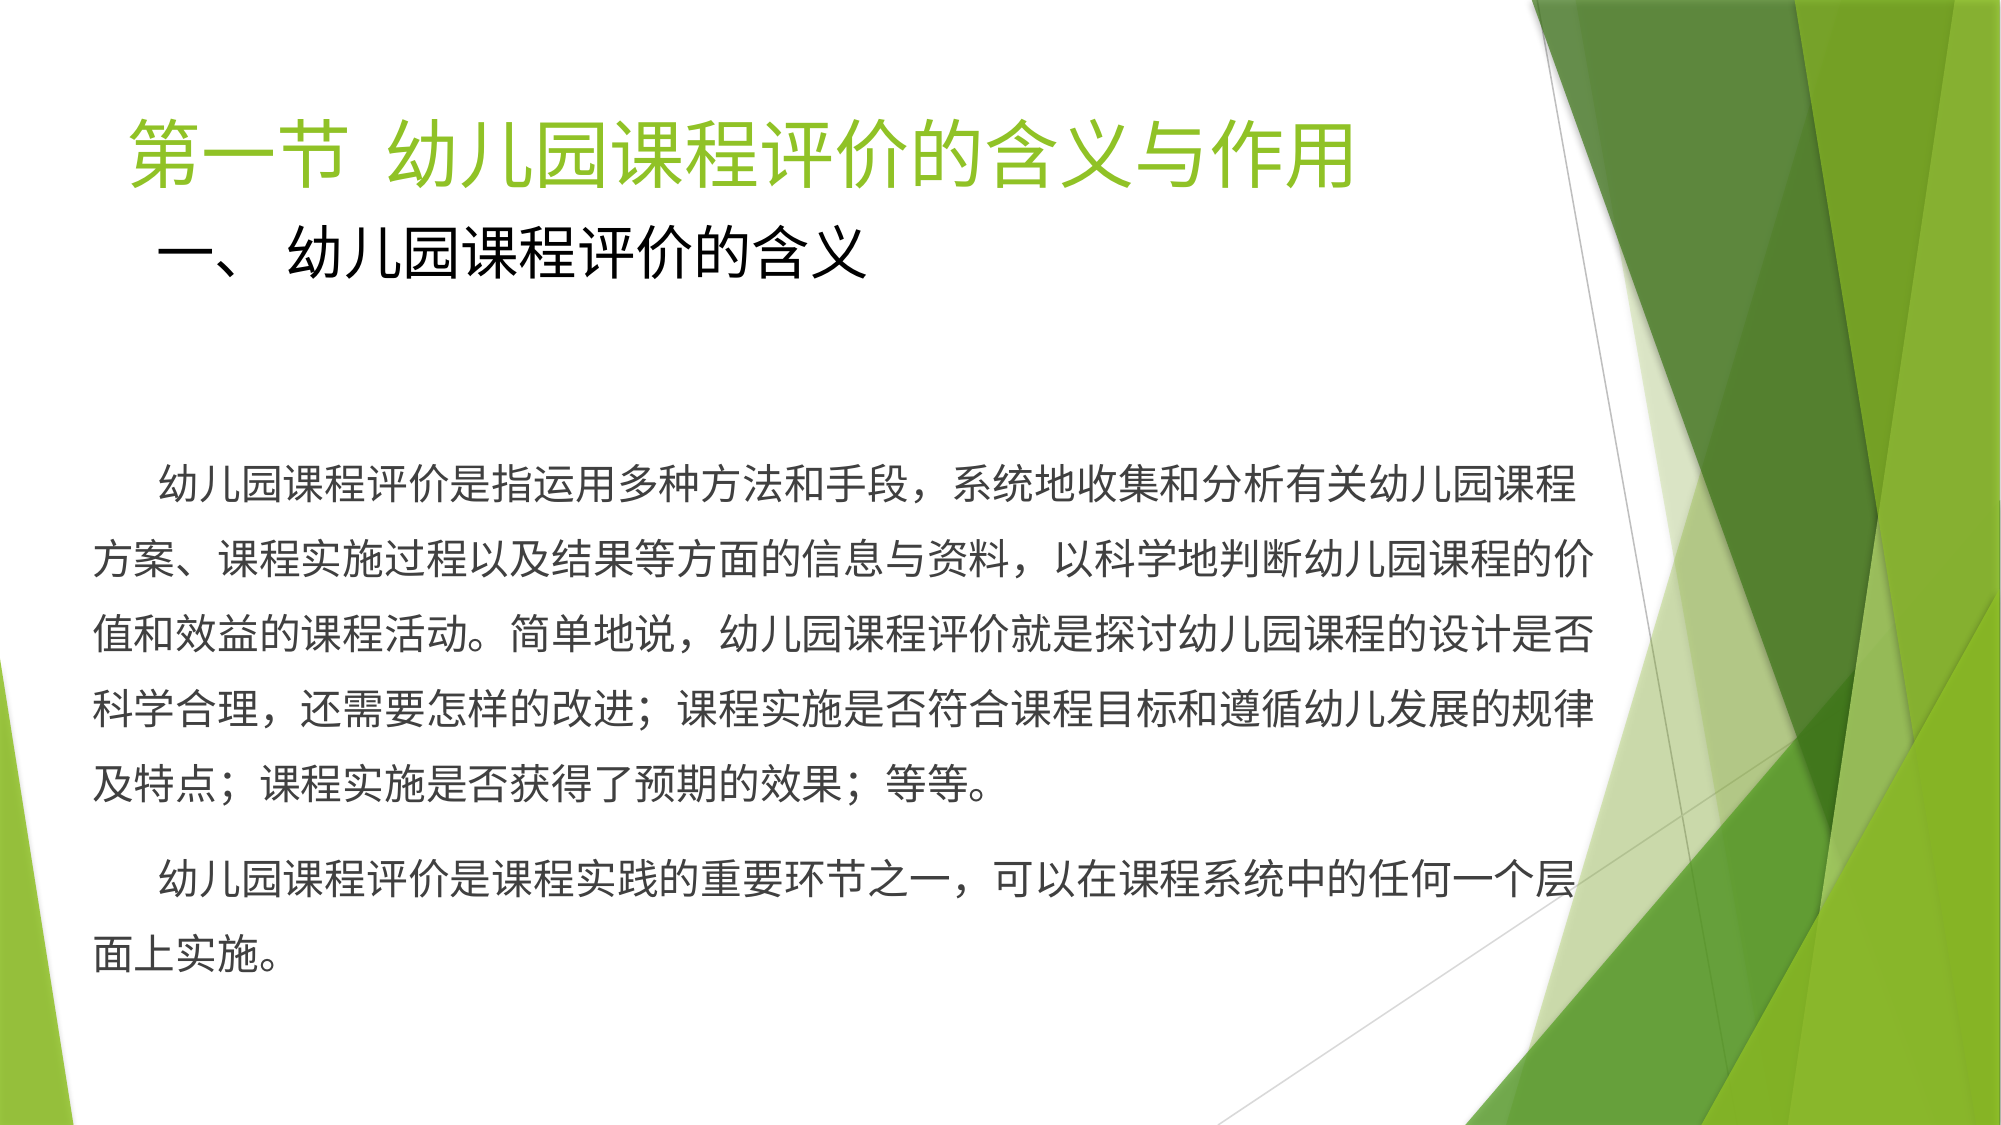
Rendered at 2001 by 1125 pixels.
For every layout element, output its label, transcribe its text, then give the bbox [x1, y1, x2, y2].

title 第一节 幼儿园课程评价的含义与作用 [111, 99, 1522, 317]
text_box 一、 幼儿园课程评价的含义 [141, 208, 1451, 294]
list 幼儿园课程评价是指运用多种方法和手段，系统地收集和分析有关幼儿园课程方案、课程实施过程以及结果等方面的信息与资料，以科学地判断幼儿园课程的价值和效益的课程活动。简单地说，幼儿园课程评价就是探讨幼儿园课程的设计是否科学合理，还需要怎样的改进；课程实施是否符合课程目标和遵循幼儿发展的规律及特点；课程实施是否获得了预期的效果；等等。 幼儿园课程评价是课程实践的重要环节之一，可以在课程系统中的任何一个层面上实施。 [77, 425, 1623, 981]
